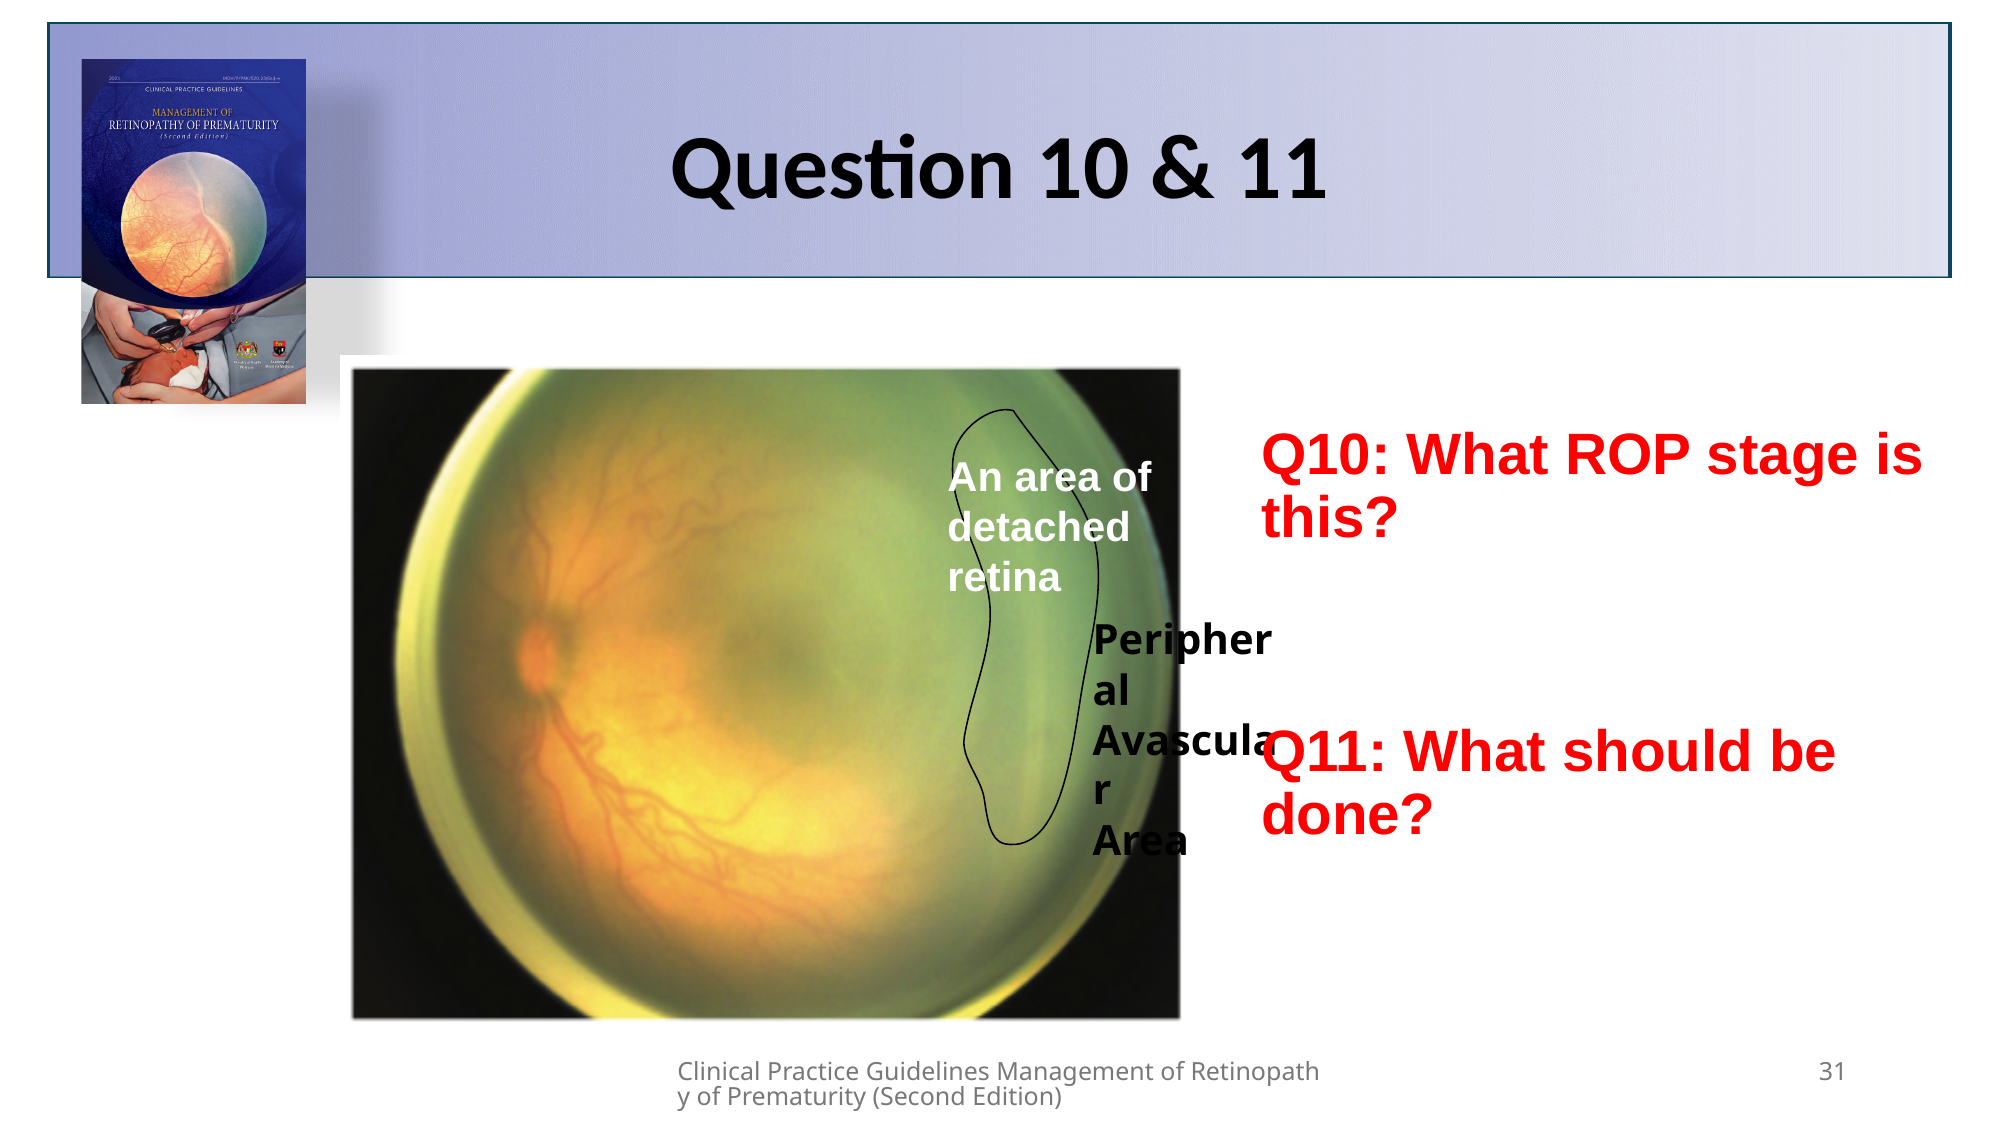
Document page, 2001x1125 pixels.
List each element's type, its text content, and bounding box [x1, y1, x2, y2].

text_box Q10: What ROP stage is this? Q11: What should be done? [1240, 404, 1952, 937]
picture [47, 21, 1953, 405]
slide_number 31 [1412, 1042, 1863, 1103]
picture [339, 354, 1194, 1035]
text_box Peripheral Avascular Area [1194, 593, 1240, 884]
footer Clinical Practice Guidelines Management of Retinopathy of Prematurity (Second Edition) [662, 1042, 1338, 1103]
